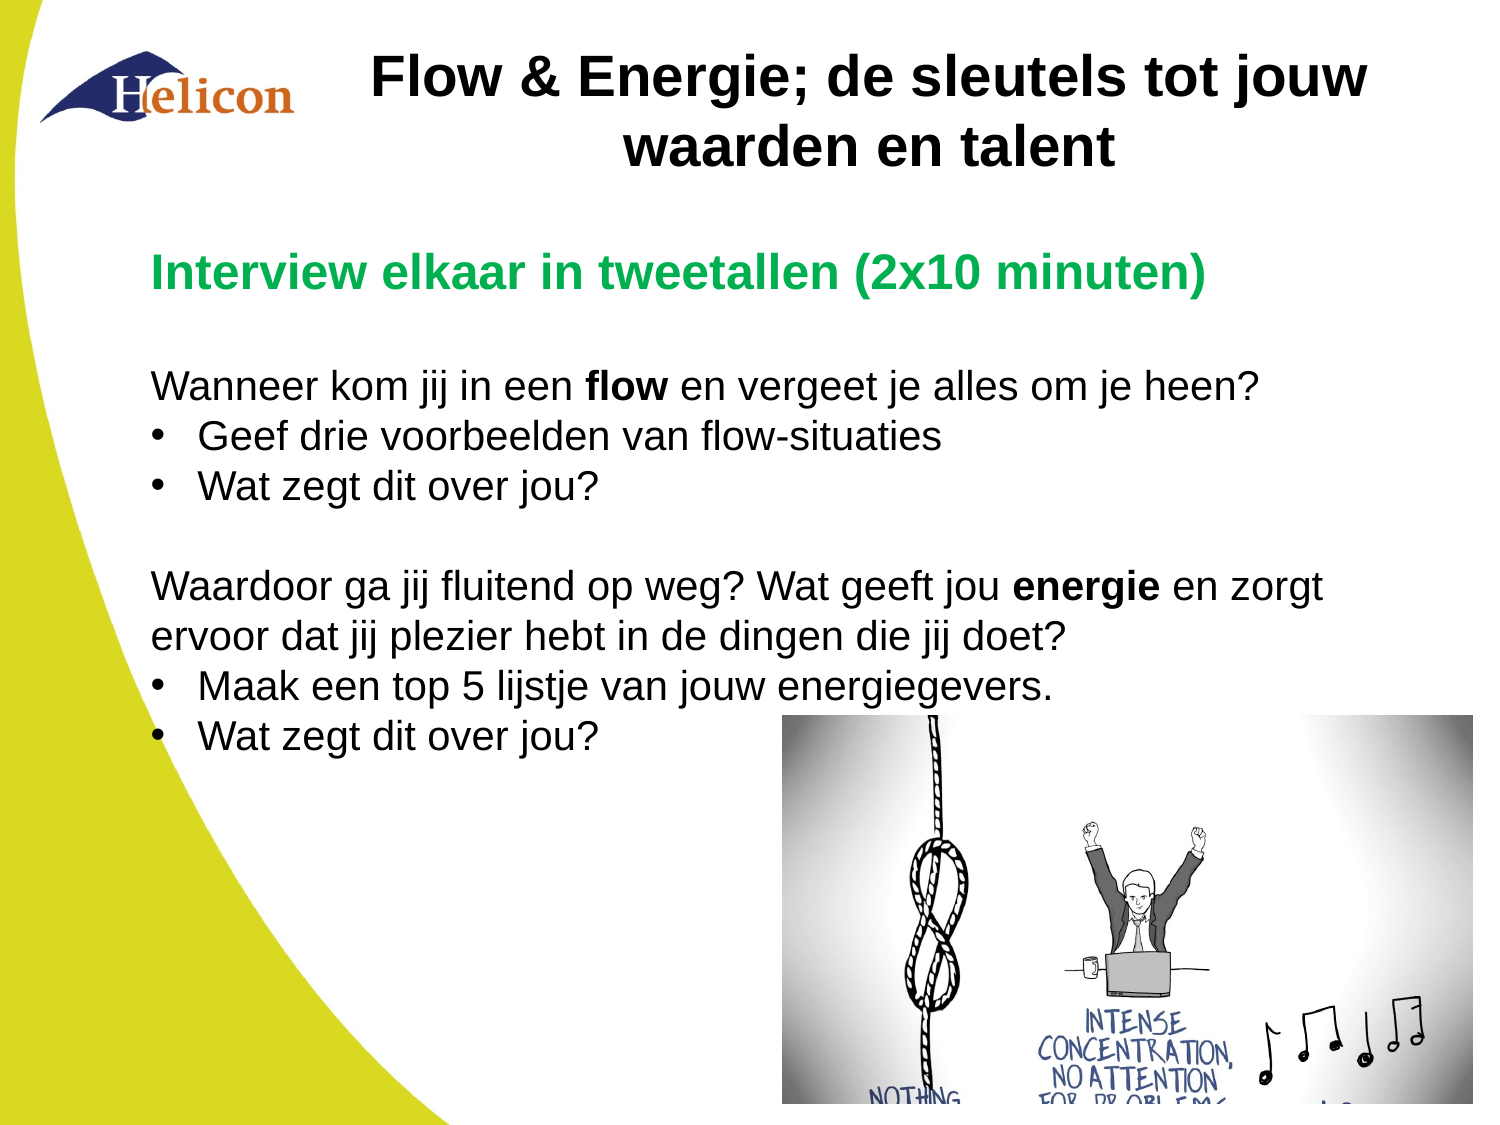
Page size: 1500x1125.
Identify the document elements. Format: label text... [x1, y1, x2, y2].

picture [0, 0, 1500, 1125]
text_box Interview elkaar in tweetallen (2x10 minuten) Wanneer kom jij in een flow en vergeet je alles om je heen? Geef drie voorbeelden van flow-situaties Wat zegt dit over jou? Waardoor ga jij fluitend op weg? Wat geeft jou energie en zorgt ervoor dat jij plezier hebt in de dingen die jij doet? Maak een top 5 lijstje van jouw energiegevers. Wat zegt dit over jou? [135, 231, 1441, 767]
title Flow & Energie; de sleutels tot jouw waarden en talent [324, 54, 1415, 161]
